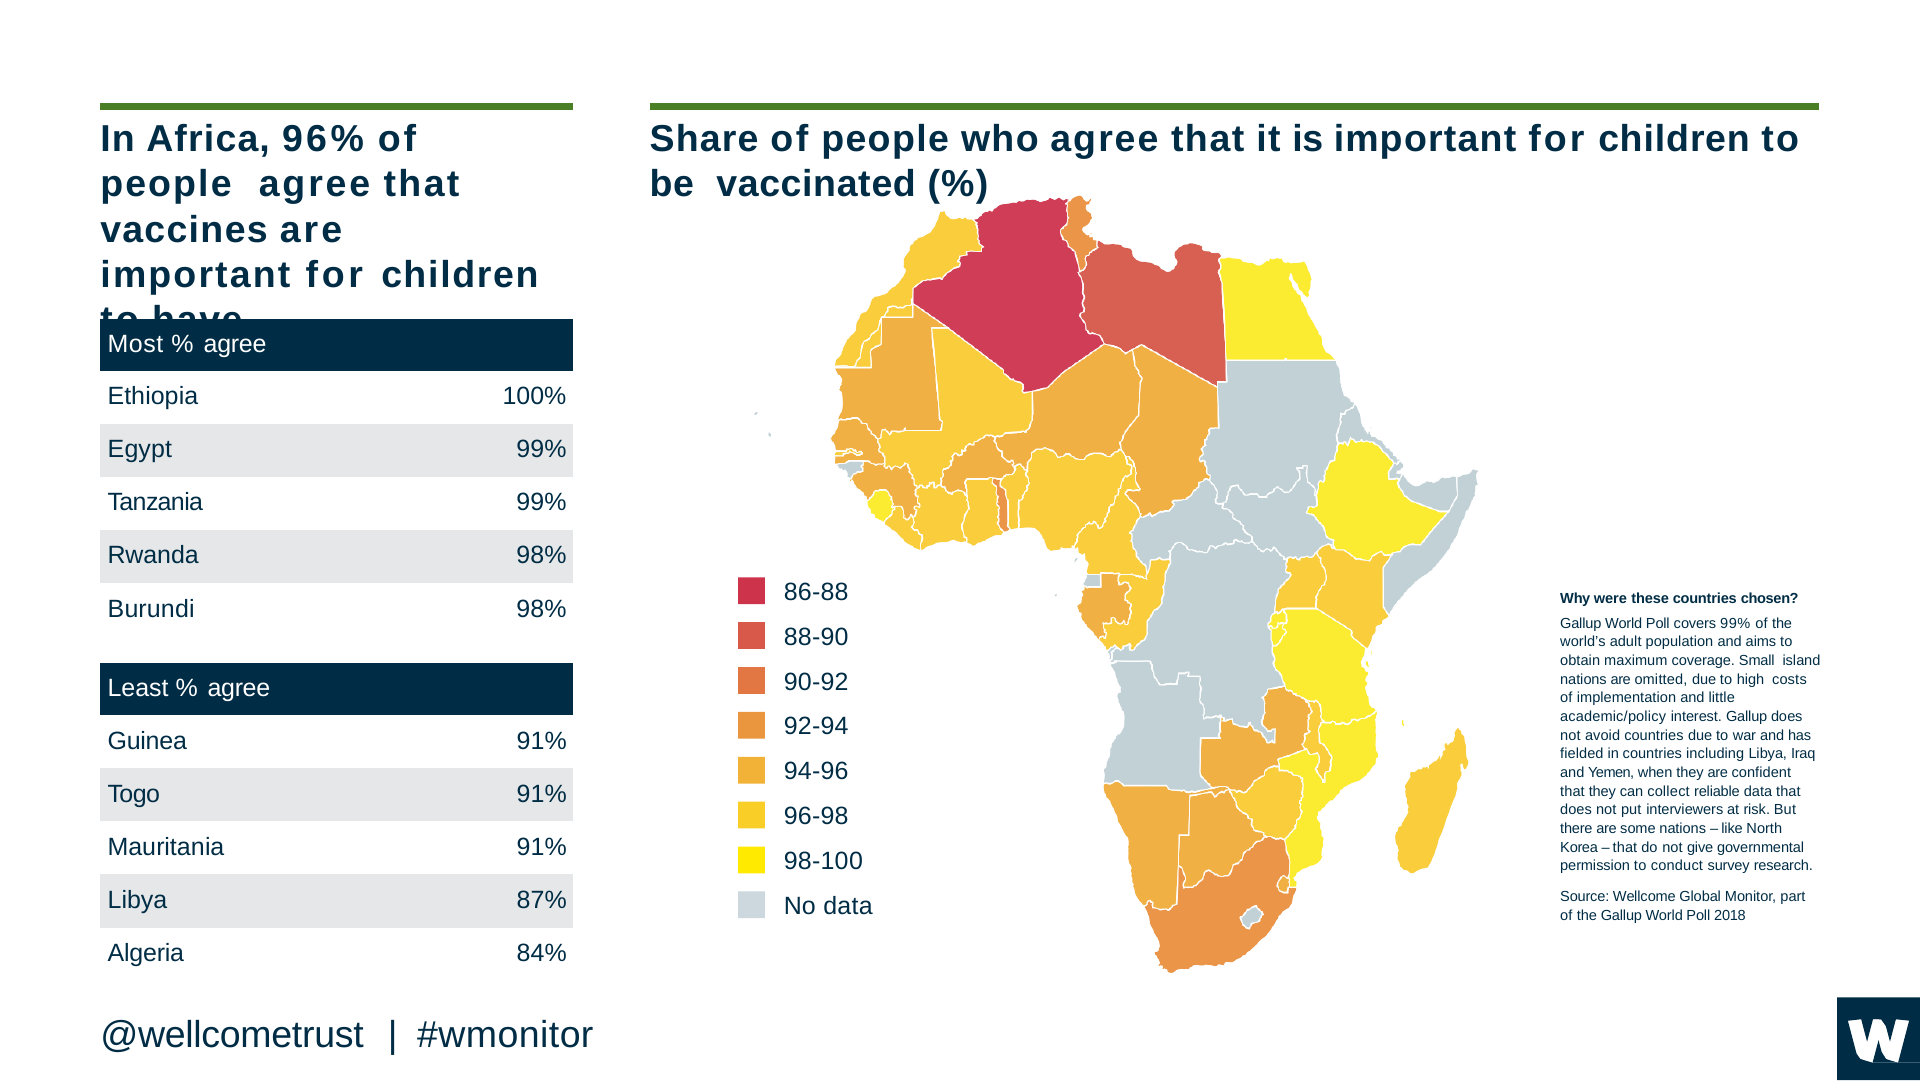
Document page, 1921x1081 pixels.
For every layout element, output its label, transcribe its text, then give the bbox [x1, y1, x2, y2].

title In Africa, 96% of people agree that vaccines are important for children to have [98, 112, 561, 341]
text_box [738, 667, 765, 694]
text_box [738, 801, 765, 829]
table_cell 91% [369, 715, 573, 768]
table_cell 99% [352, 424, 573, 477]
table_cell Guinea [100, 715, 369, 768]
text_box Why were these countries chosen? Gallup World Poll covers 99% of the world’s adult population and aims to obtain maximum coverage. Small island nations are omitted, due to high costs of implementation and little academic/policy interest. Gallup does not avoid countries due to war and has fielded in countries including Libya, Iraq and Yemen, when they are confident that they can collect reliable data that does not put interviewers at risk. But there are some nations – like North Korea – that do not give governmental permission to conduct survey research. Source: Wellcome Global Monitor, part of the Gallup World Poll 2018 [1558, 579, 1822, 923]
text_box [738, 711, 765, 739]
table_header [369, 663, 573, 715]
table_cell 100% [352, 371, 573, 424]
text_box [828, 205, 1479, 973]
table_cell Libya [100, 874, 369, 928]
table_cell 87% [369, 874, 573, 928]
table_header Least % agree [100, 663, 369, 715]
text_box Share of people who agree that it is important for children to be vaccinated (%) [647, 112, 1815, 205]
table_cell 91% [369, 821, 573, 874]
table_cell Togo [100, 768, 369, 821]
table_cell Mauritania [100, 821, 369, 874]
table_cell Tanzania [100, 477, 352, 530]
text_box [738, 622, 765, 649]
table_cell 99% [352, 477, 573, 530]
text_box [738, 846, 765, 874]
table_cell 91% [369, 768, 573, 821]
text_box [738, 891, 765, 919]
table_header [352, 319, 573, 371]
table_cell 98% [352, 583, 573, 625]
table_cell Ethiopia [100, 371, 352, 424]
text_box [738, 577, 765, 605]
table_cell 98% [352, 530, 573, 583]
table_cell Egypt [100, 424, 352, 477]
text_box 86-88 88-90 90-92 92-94 94-96 96-98 98-100 No data [781, 558, 875, 920]
table_cell Algeria [100, 928, 369, 969]
table_cell 84% [369, 928, 573, 969]
table_header Most % agree [100, 319, 352, 371]
table_cell Burundi [100, 583, 352, 625]
table_cell Rwanda [100, 530, 352, 583]
footer @wellcometrust | #wmonitor [98, 1010, 596, 1081]
text_box [738, 756, 765, 784]
